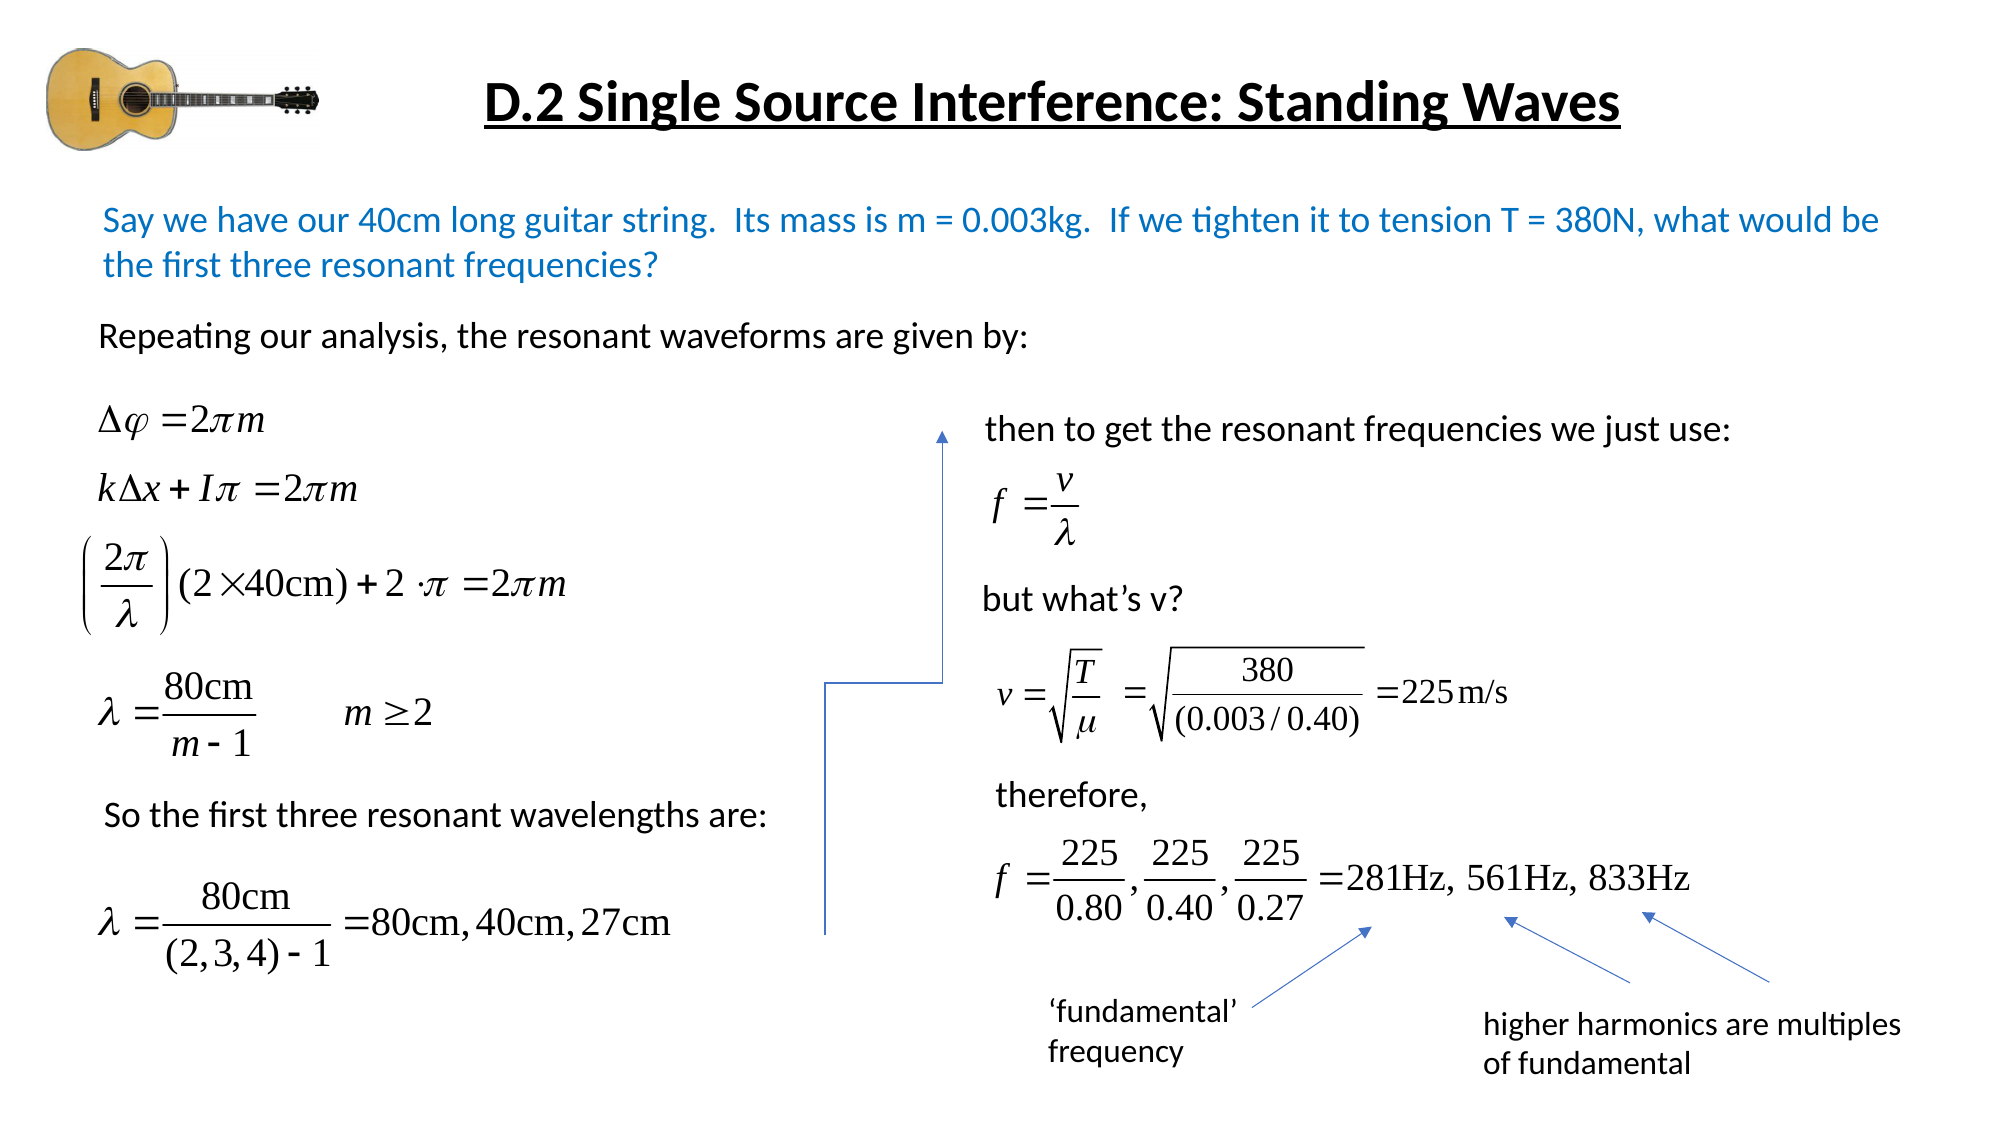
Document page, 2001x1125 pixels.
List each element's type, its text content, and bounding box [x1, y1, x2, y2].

text_box then to get the resonant frequencies we just use: [970, 396, 1748, 456]
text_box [74, 528, 575, 644]
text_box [1641, 912, 1770, 983]
text_box Say we have our 40cm long guitar string. Its mass is m = 0.003kg. If we tighten it to tension T = 380N, what would be the first three resonant frequencies? [88, 187, 1897, 293]
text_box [44, 38, 321, 162]
text_box but what’s v? [967, 566, 1200, 626]
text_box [631, 624, 1136, 742]
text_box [1251, 926, 1372, 1008]
text_box higher harmonics are multiples of fundamental [1468, 994, 1925, 1089]
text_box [979, 454, 1086, 554]
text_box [991, 640, 1110, 750]
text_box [1503, 916, 1630, 983]
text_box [91, 395, 274, 450]
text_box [1115, 638, 1515, 748]
text_box D.2 Single Source Interference: Standing Waves [469, 63, 1721, 147]
text_box therefore, [980, 763, 1164, 823]
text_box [91, 464, 365, 512]
text_box ‘fundamental’ frequency [1033, 982, 1261, 1077]
text_box Repeating our analysis, the resonant waveforms are given by: [83, 304, 1045, 364]
text_box So the first three resonant wavelengths are: [88, 782, 784, 843]
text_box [91, 660, 439, 766]
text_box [91, 870, 679, 983]
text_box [981, 829, 1697, 929]
